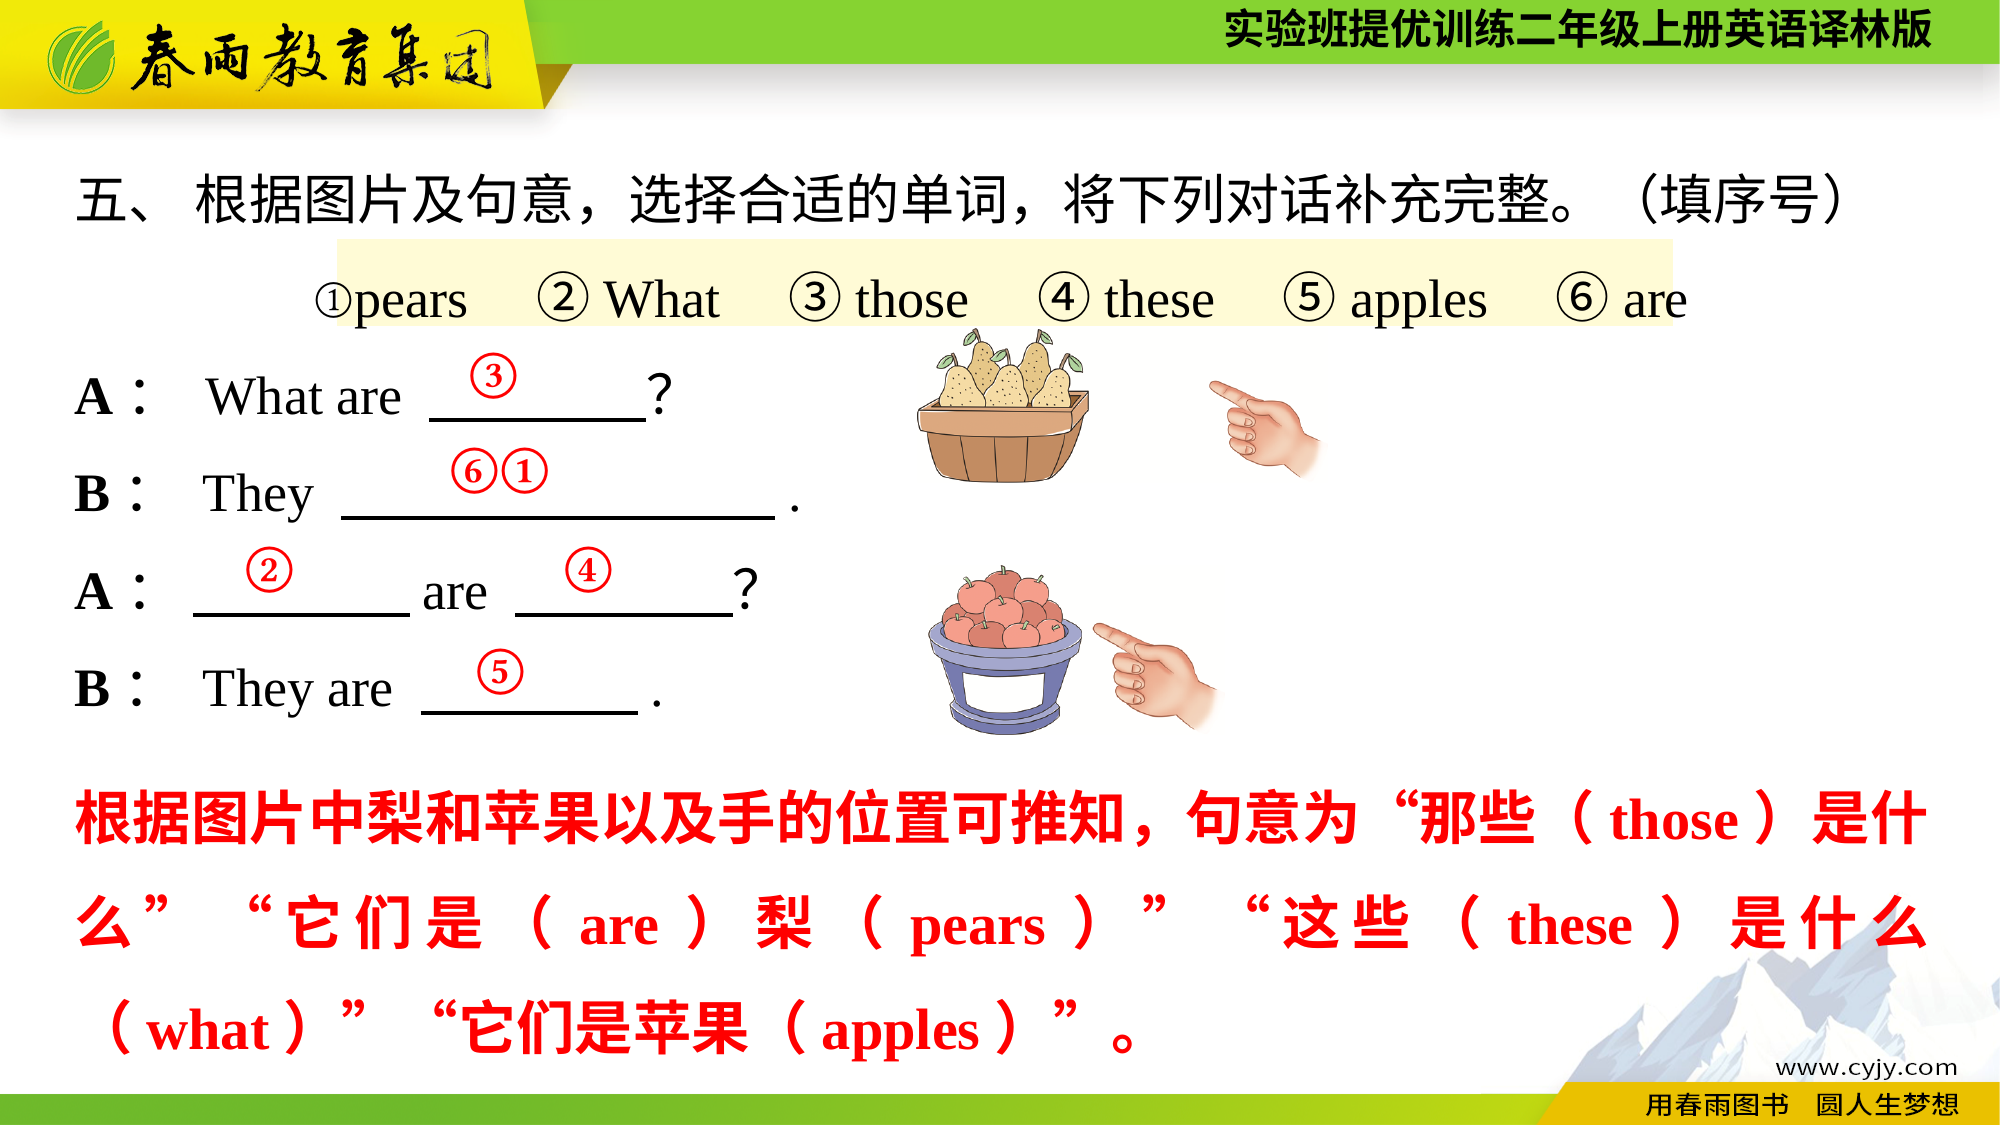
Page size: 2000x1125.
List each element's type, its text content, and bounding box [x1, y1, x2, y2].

picture [0, 0, 2000, 1125]
text_box ④ [548, 522, 630, 608]
list 五、 根据图片及句意，选择合适的单词，将下列对话补充完整。（填序号） ①pears ②What ③those ④these ⑤apples ⑥are A： What are ？ B： They . A： are ？ B： They are . [59, 125, 1944, 719]
text_box ③ [454, 334, 535, 414]
text_box ⑥① [434, 423, 567, 509]
text_box ⑤ [460, 624, 542, 710]
text_box 根据图片中梨和苹果以及手的位置可推知，句意为“那些（those）是什么”“它们是（are）梨（pears）”“这些（these）是什么（what）”“它们是苹果（apples）”。 [59, 738, 1944, 1069]
text_box ② [229, 522, 311, 608]
